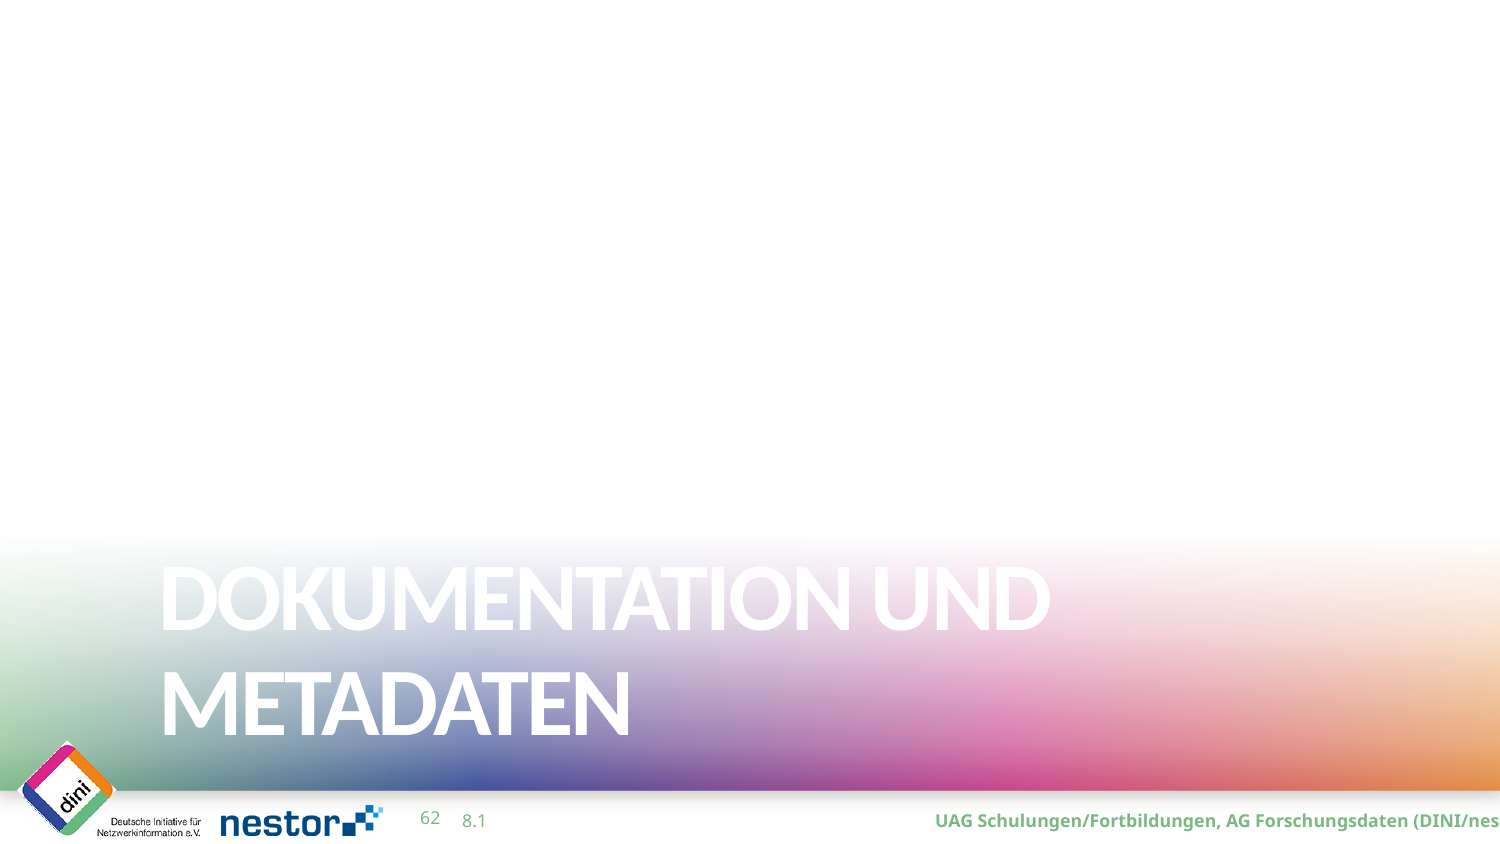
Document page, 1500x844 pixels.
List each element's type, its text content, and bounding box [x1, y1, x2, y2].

picture [0, 368, 1500, 844]
text_box 8.1 [433, 801, 502, 838]
slide_number 61 [406, 801, 454, 841]
title Dokumentation und Metadaten [149, 604, 1495, 765]
